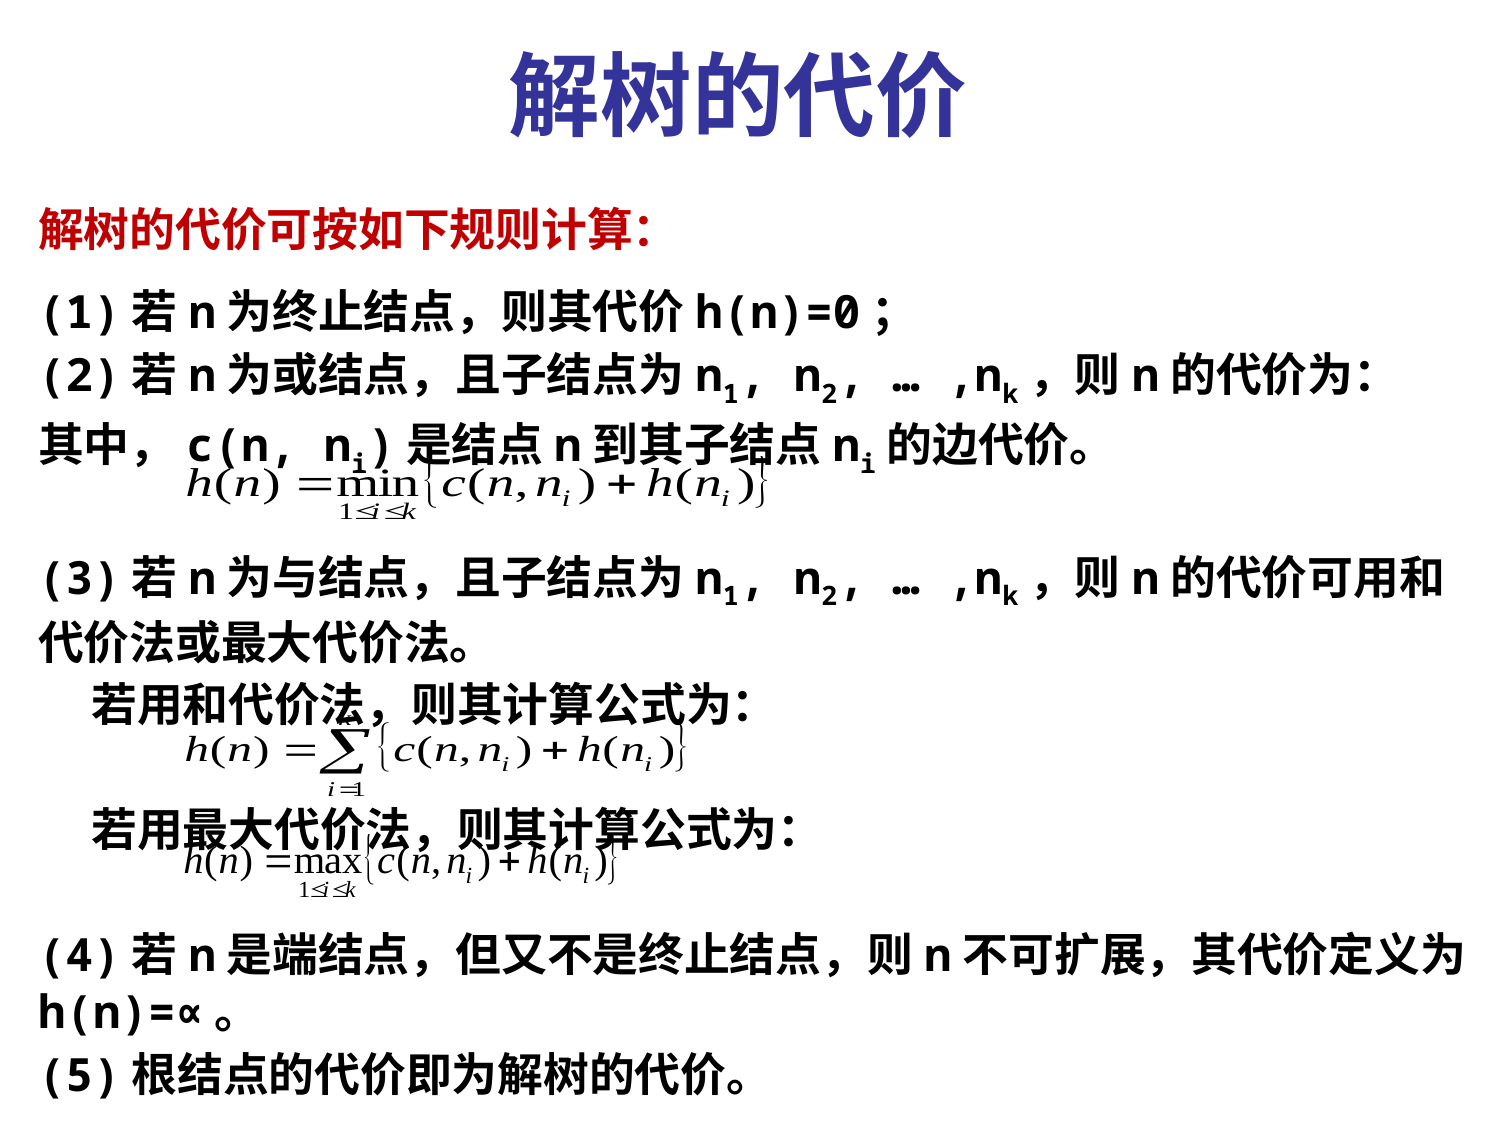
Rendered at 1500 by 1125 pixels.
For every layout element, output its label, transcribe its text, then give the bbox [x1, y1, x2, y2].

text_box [176, 833, 627, 907]
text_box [176, 455, 780, 531]
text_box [176, 701, 697, 805]
text_box 解树的代价 [194, 30, 1282, 156]
text_box 解树的代价可按如下规则计算： (1)若n为终止结点，则其代价h(n)=0； (2)若n为或结点，且子结点为n1, n2, … ,nk，则n的代价为： 其中，c(n, ni)是结点n到其子结点ni的边代价。 (3)若n为与结点，且子结点为n1, n2, … ,nk，则n的代价可用和代价法或最大代价法。 若用和代价法，则其计算公式为： 若用最大代价法，则其计算公式为： (4)若n是端结点，但又不是终止结点，则n不可扩展，其代价定义为h(n)=∝。 (5)根结点的代价即为解树的代价。 [23, 190, 1500, 1108]
